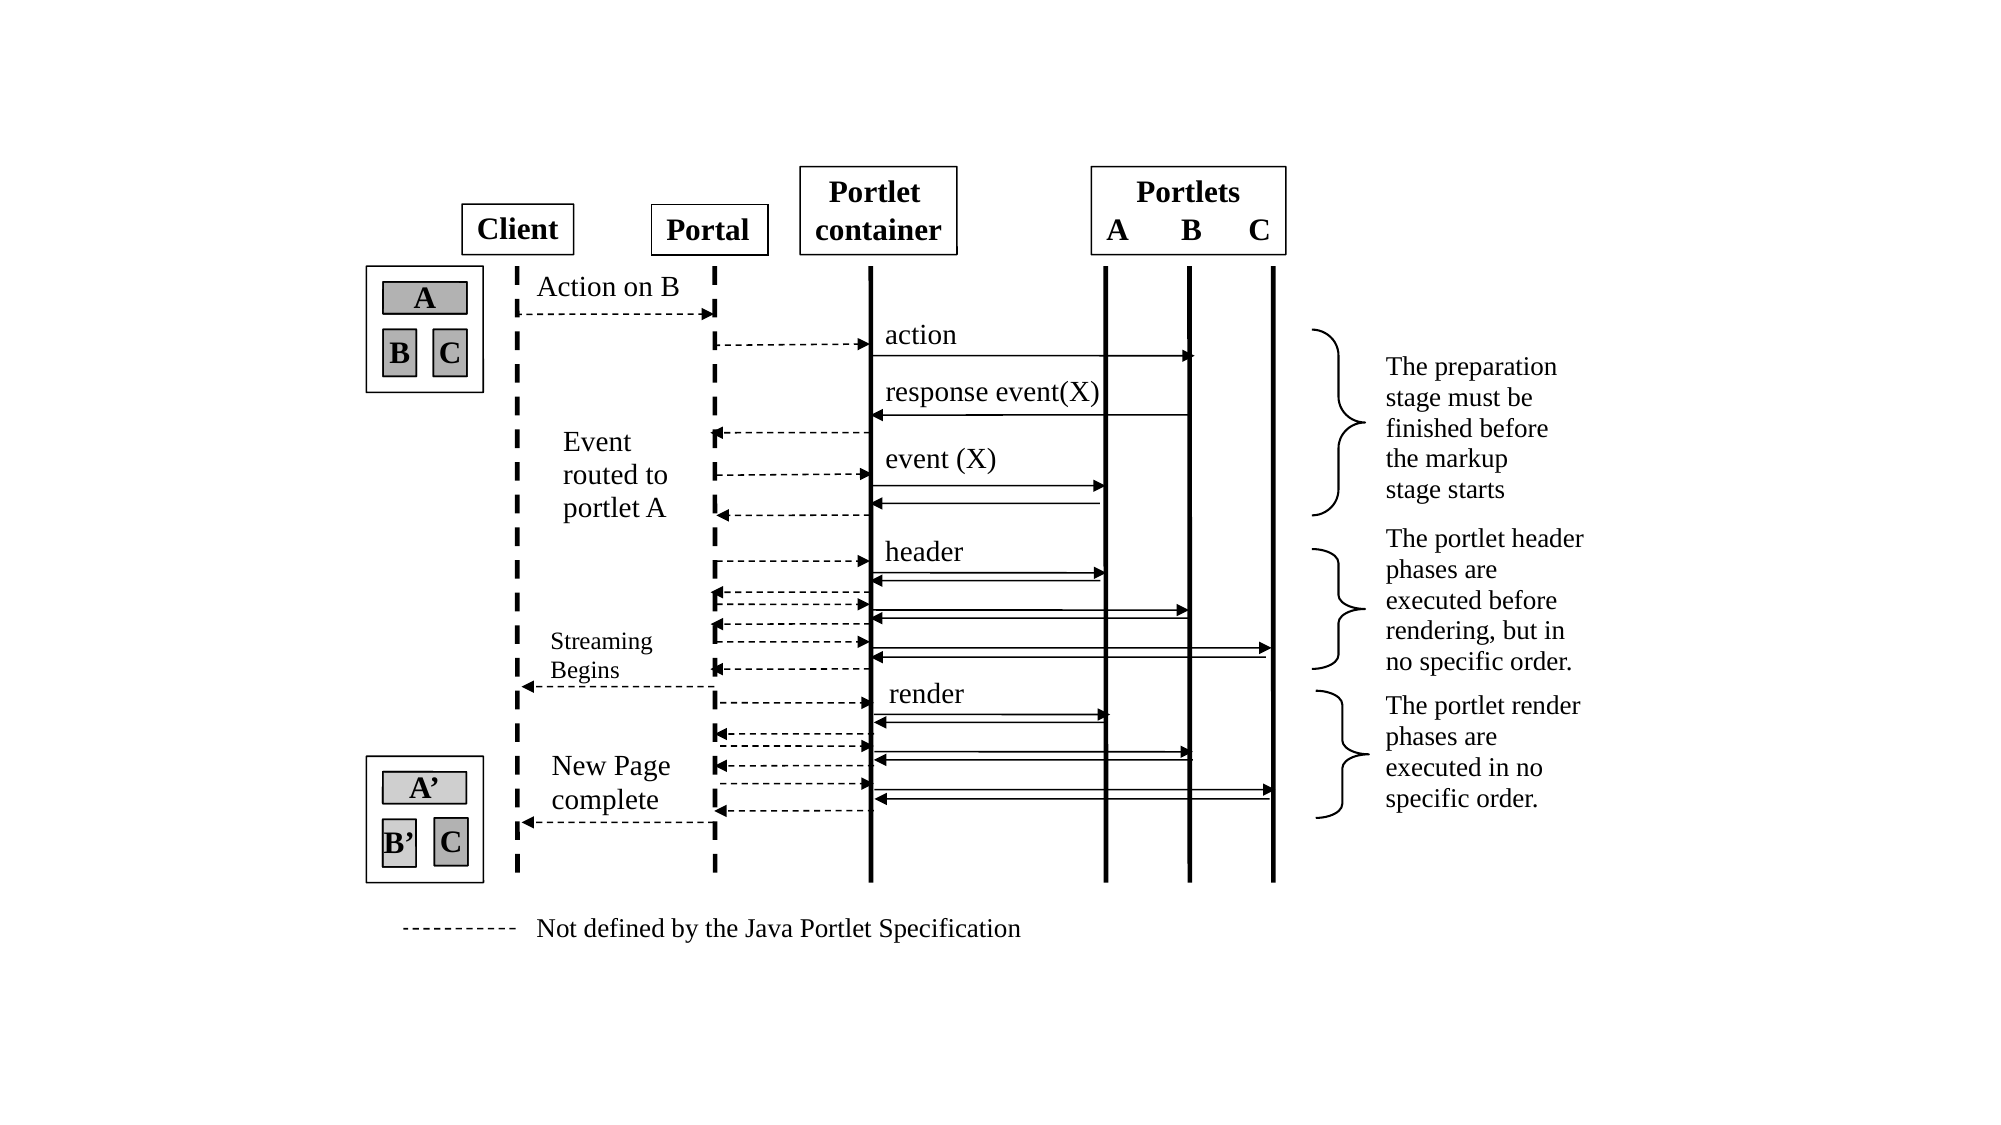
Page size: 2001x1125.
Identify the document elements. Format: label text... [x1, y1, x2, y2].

text_box [869, 479, 1106, 492]
text_box Client [462, 204, 574, 255]
text_box response event(X) [870, 367, 1115, 416]
text_box [1311, 329, 1366, 516]
text_box [521, 816, 536, 829]
text_box [870, 497, 1100, 510]
text_box Not defined by the Java Portlet Specification [521, 904, 1071, 951]
text_box [874, 745, 1193, 758]
text_box [870, 576, 1101, 587]
text_box [710, 426, 726, 439]
text_box action [870, 310, 972, 359]
text_box [859, 467, 873, 481]
text_box [714, 759, 730, 773]
text_box Portlet container [800, 166, 957, 255]
text_box [1311, 549, 1366, 669]
text_box Streaming Begins [535, 619, 675, 692]
text_box [972, 349, 1195, 362]
text_box [861, 739, 874, 753]
text_box The preparation stage must be finished before the markup stage starts [1370, 343, 1578, 513]
text_box [857, 554, 870, 568]
text_box [870, 641, 1272, 655]
text_box [861, 777, 874, 790]
text_box [710, 662, 726, 676]
text_box [873, 718, 1105, 729]
text_box [872, 416, 883, 422]
text_box [870, 603, 1190, 617]
text_box [857, 598, 871, 611]
text_box [701, 307, 715, 321]
text_box [710, 617, 726, 631]
text_box The portlet render phases are executed in no specific order. [1370, 682, 1603, 821]
text_box [857, 337, 870, 351]
text_box [874, 792, 1270, 806]
text_box header [870, 527, 979, 576]
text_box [366, 756, 484, 883]
text_box [717, 509, 737, 522]
text_box [874, 783, 1276, 796]
text_box Action on B [521, 262, 696, 312]
text_box [521, 680, 535, 693]
text_box [710, 586, 726, 599]
text_box [857, 635, 871, 649]
text_box Portlets A B C [1091, 166, 1286, 255]
text_box [714, 804, 730, 818]
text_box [366, 266, 484, 393]
text_box [870, 651, 1266, 664]
text_box render [874, 669, 979, 718]
text_box [1315, 690, 1369, 818]
text_box Portal [651, 204, 769, 255]
text_box Event routed to portlet A [548, 417, 717, 533]
text_box [979, 708, 1111, 721]
text_box New Page complete [536, 741, 686, 824]
text_box The portlet header phases are executed before rendering, but in no specific order. [1370, 515, 1603, 682]
text_box [714, 727, 730, 741]
text_box [861, 696, 874, 710]
text_box event (X) [870, 434, 1012, 483]
text_box [870, 611, 1190, 625]
text_box [873, 753, 1193, 767]
text_box [979, 566, 1107, 579]
